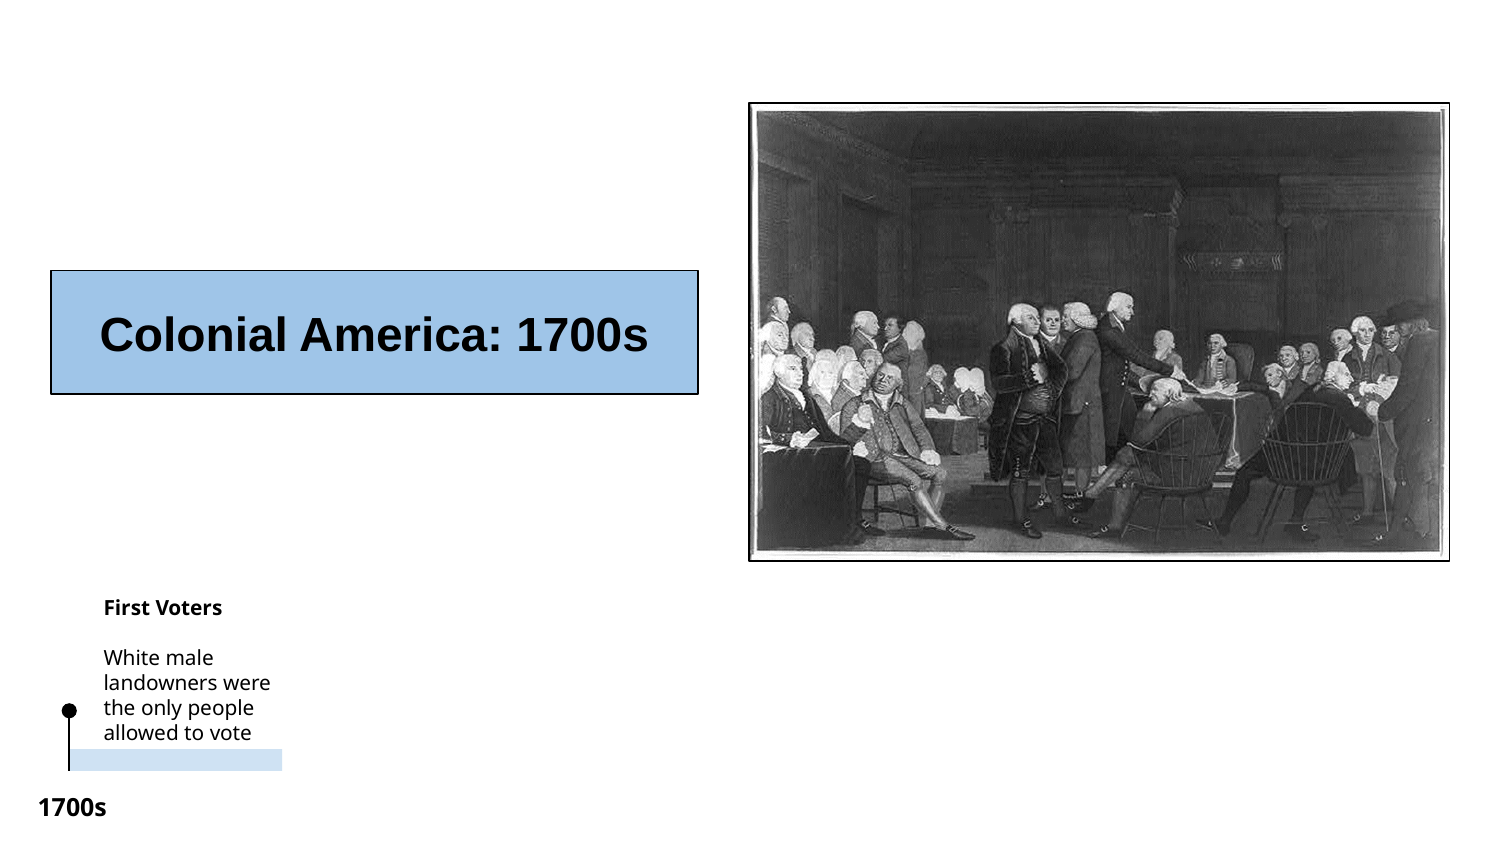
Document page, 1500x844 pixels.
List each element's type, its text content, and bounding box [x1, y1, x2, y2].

title Colonial America: 1700s [51, 270, 699, 395]
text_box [15, 579, 302, 833]
picture [749, 103, 1449, 561]
